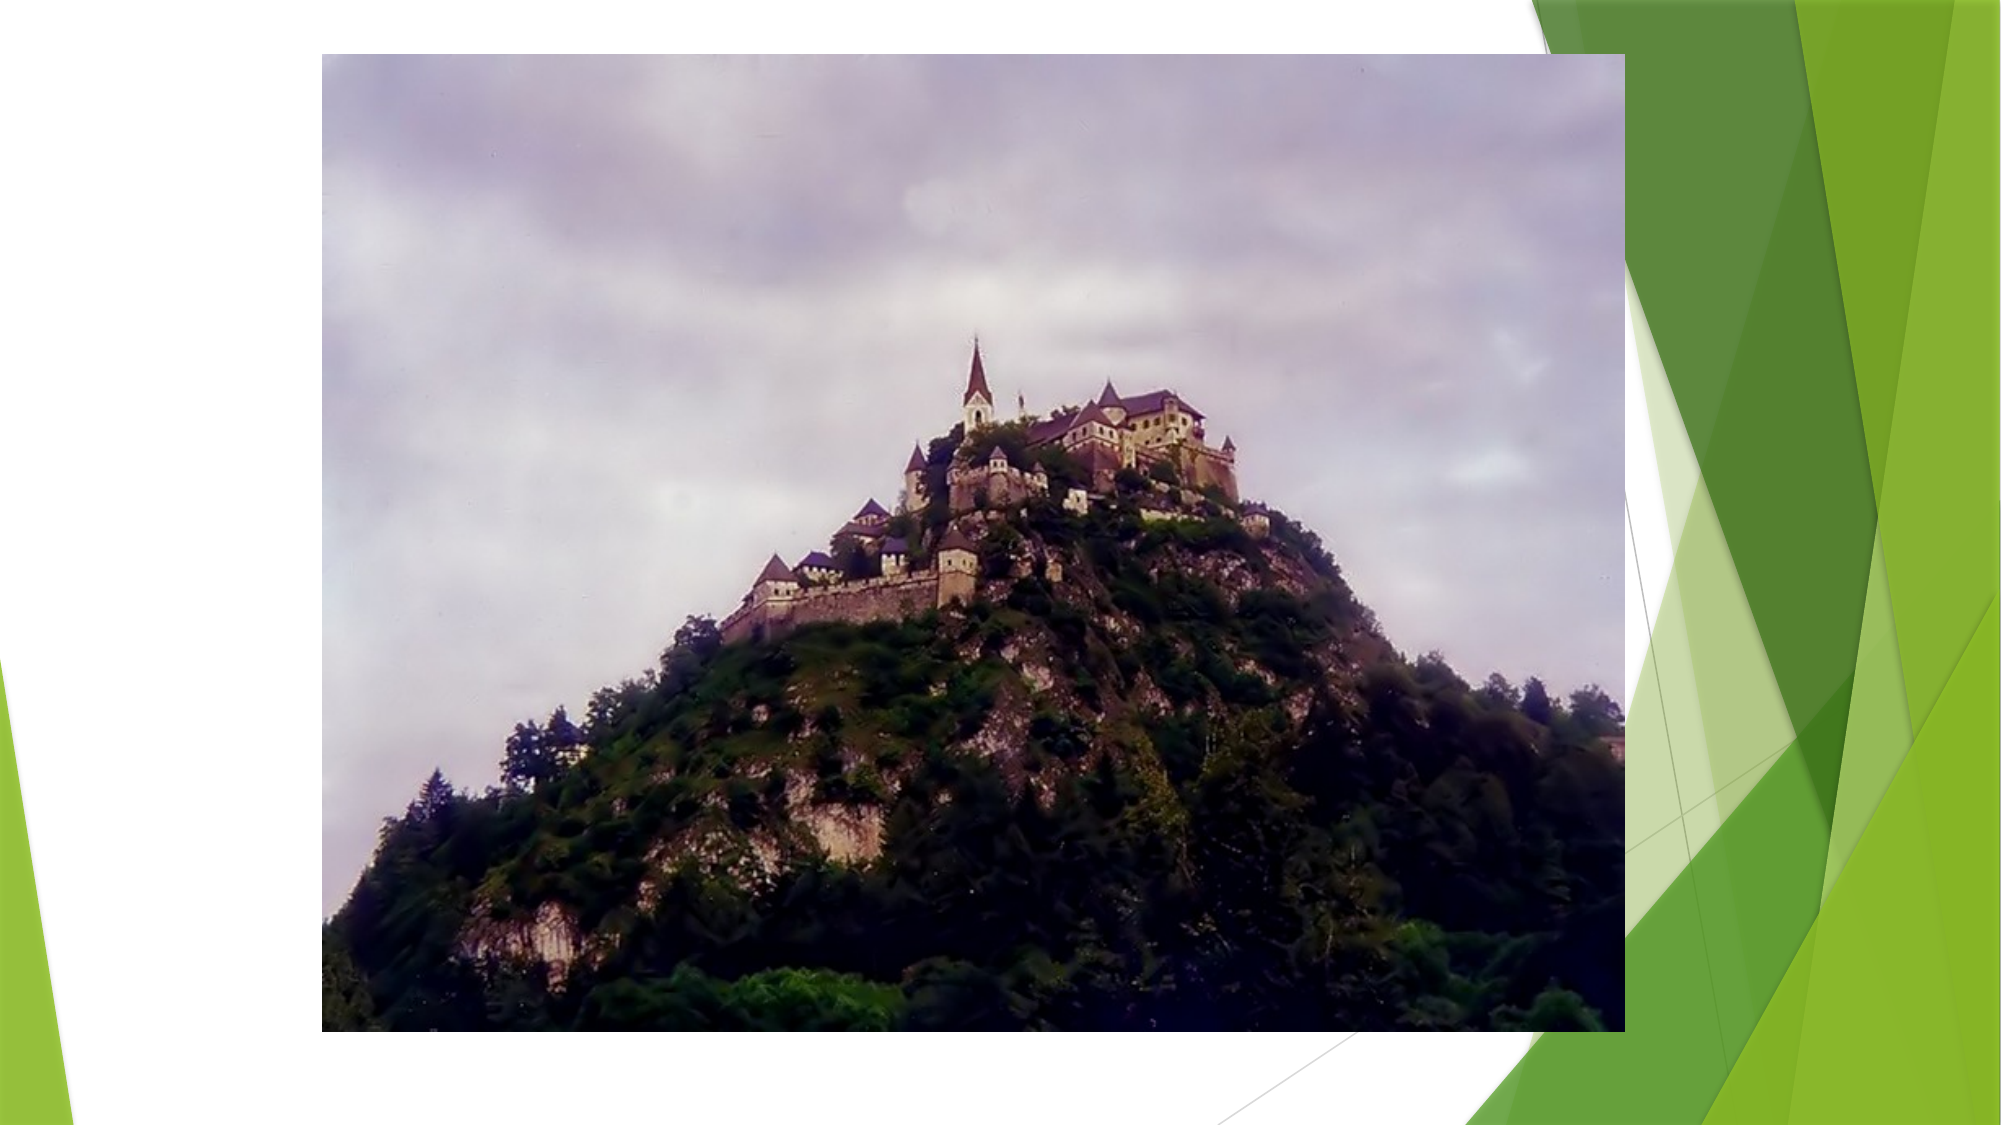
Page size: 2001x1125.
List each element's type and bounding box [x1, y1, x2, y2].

picture [321, 53, 1626, 1032]
